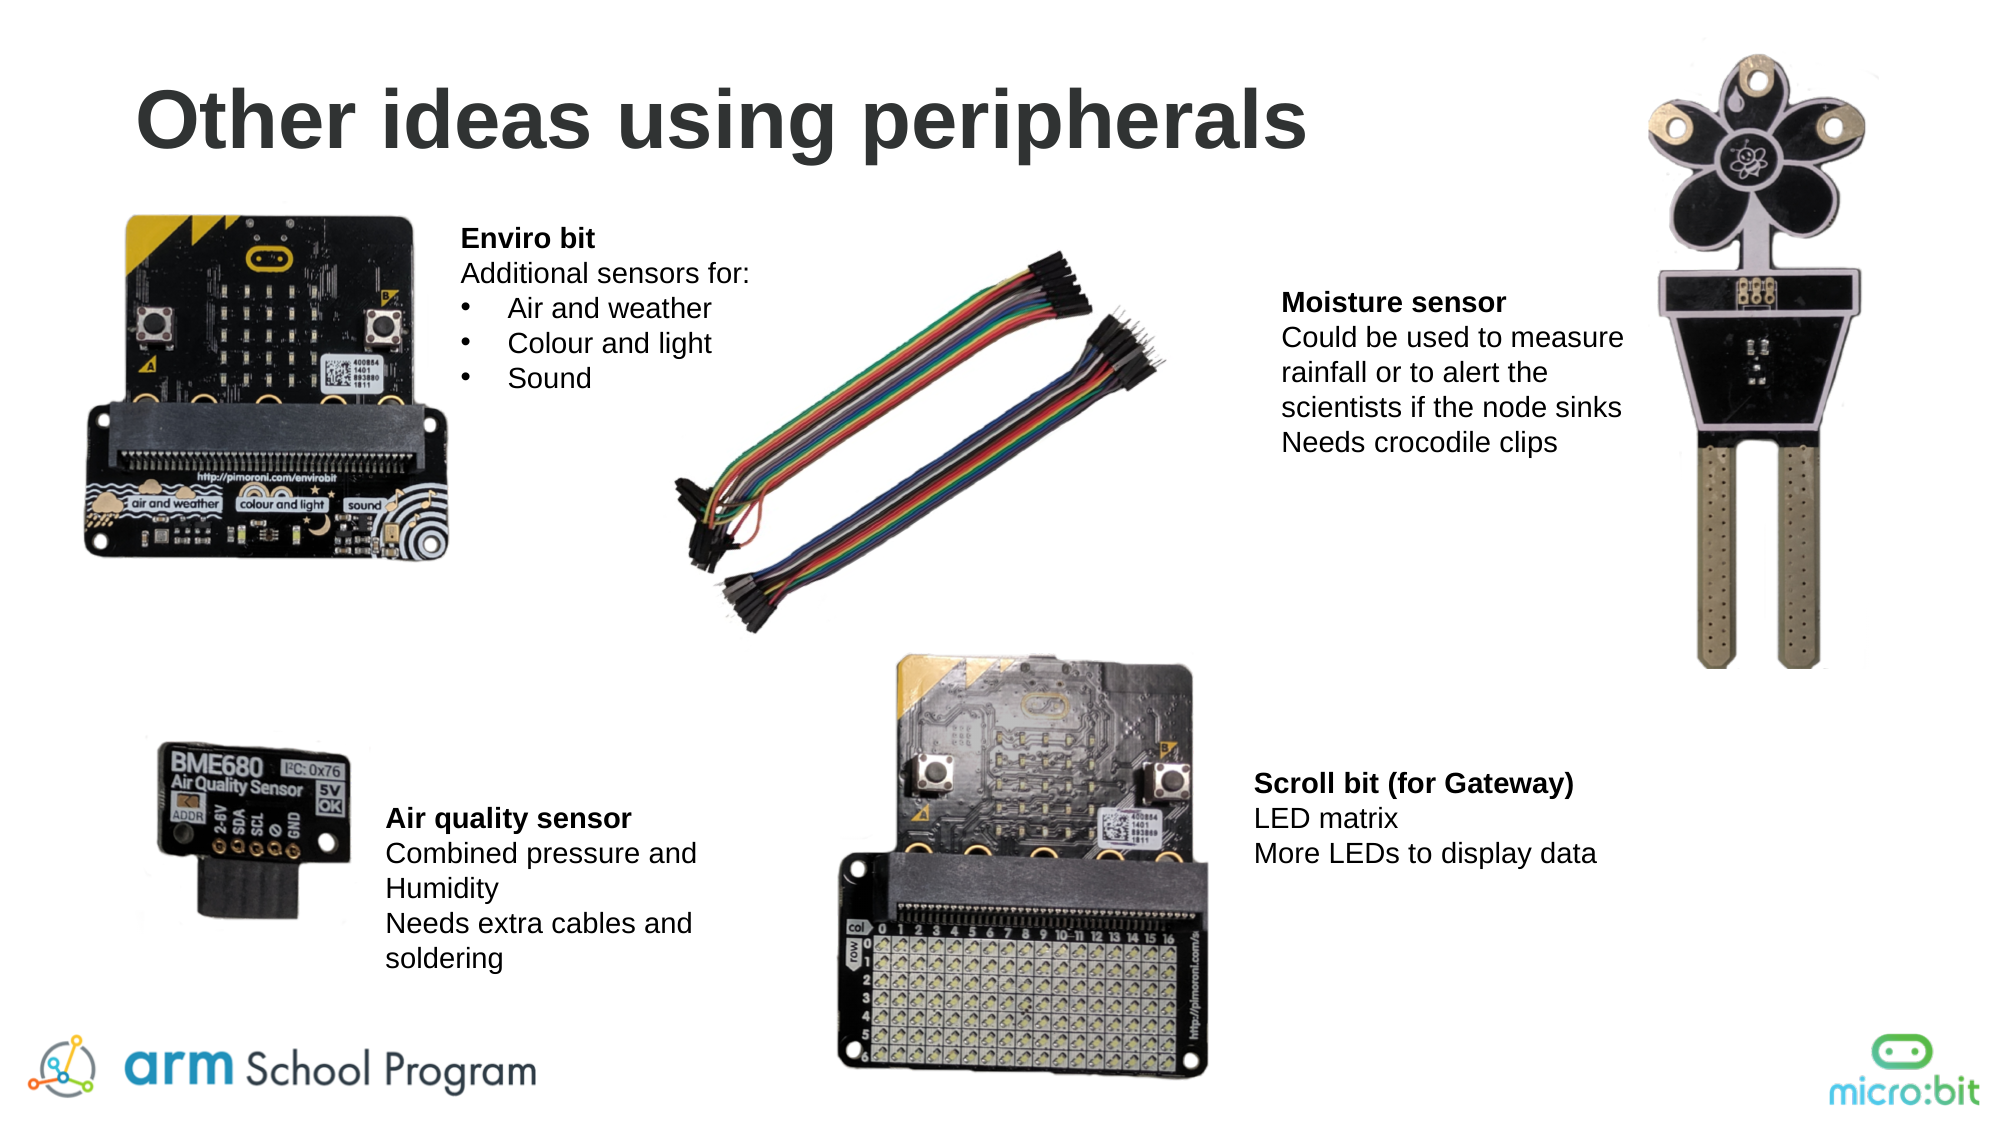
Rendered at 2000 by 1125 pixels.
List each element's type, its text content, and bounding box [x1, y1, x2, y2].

picture [631, 171, 1251, 1080]
text_box Enviro bit Additional sensors for: Air and weather Colour and light Sound [457, 211, 791, 402]
title Other ideas using peripherals [135, 58, 1648, 151]
picture [136, 714, 370, 951]
picture [1829, 1029, 1980, 1106]
picture [1447, 38, 2000, 668]
text_box Air quality sensor Combined pressure and Humidity Needs extra cables and soldering [370, 792, 744, 982]
text_box Scroll bit (for Gateway) LED matrix More LEDs to display data [1254, 756, 1629, 912]
text_box Moisture sensor Could be used to measure rainfall or to alert the scientists if the node sinks Needs crocodile clips [1266, 276, 1442, 466]
picture [20, 1029, 545, 1107]
picture [78, 190, 453, 562]
